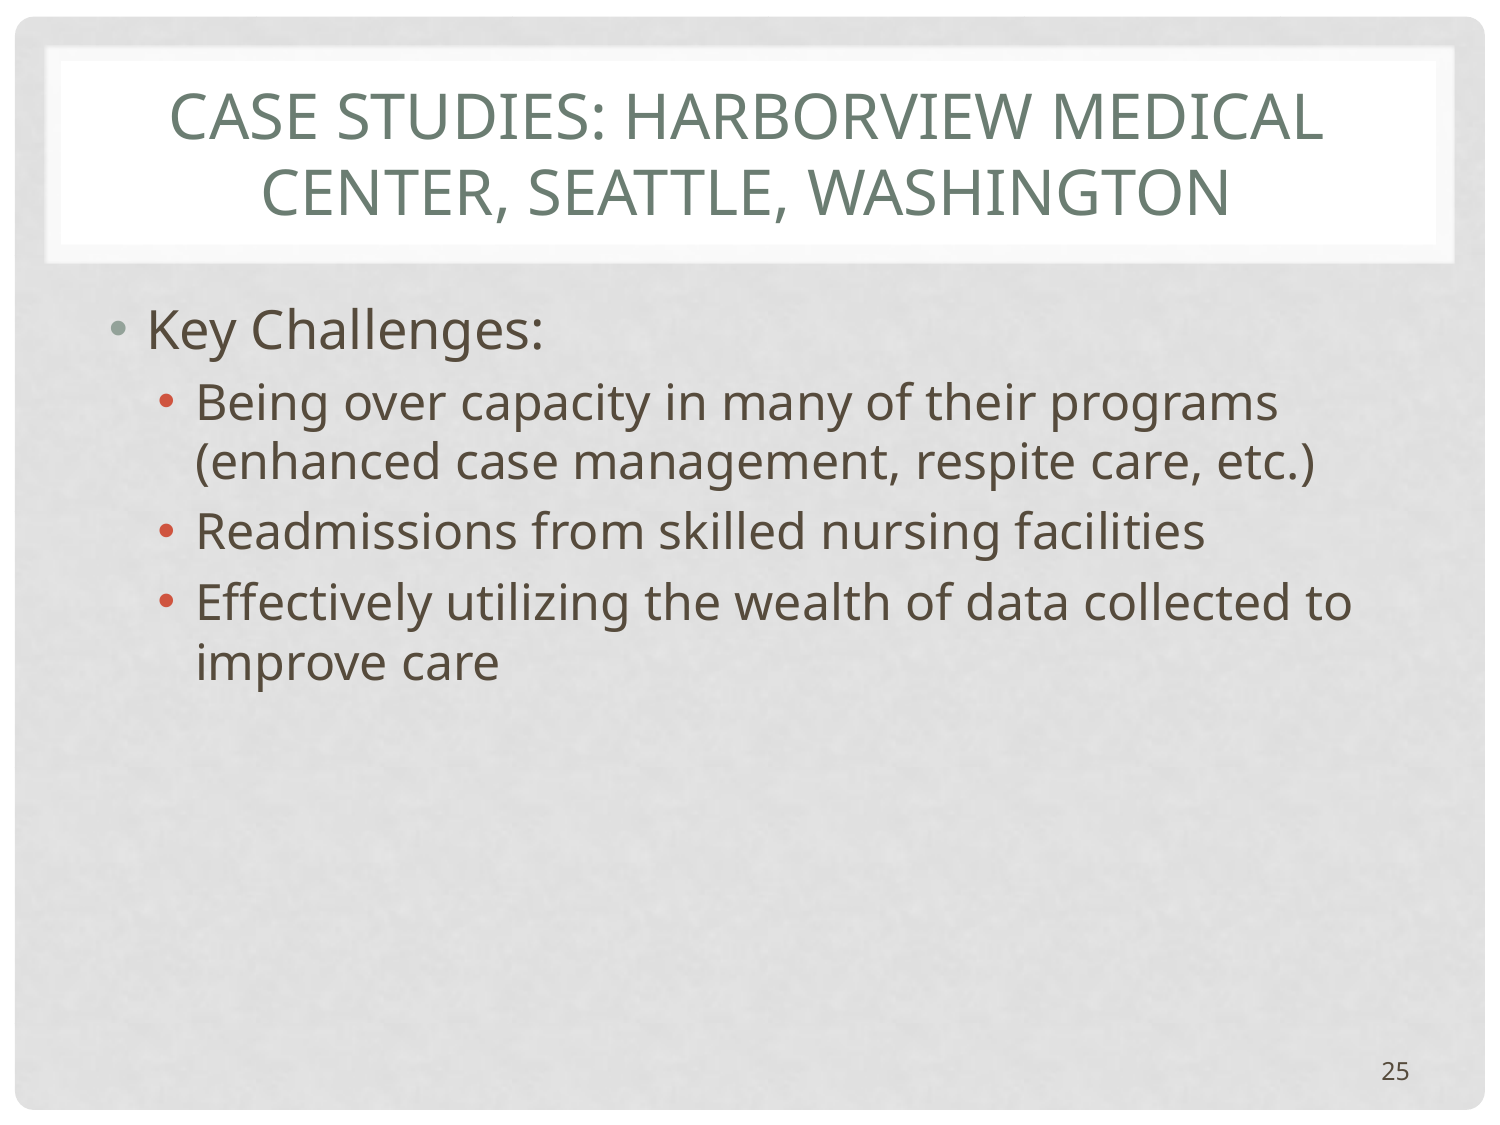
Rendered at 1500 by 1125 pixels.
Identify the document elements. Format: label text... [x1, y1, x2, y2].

title Case studies: Harborview Medical center, Seattle, Washington [69, 66, 1425, 238]
slide_number 25 [1074, 1042, 1425, 1103]
list Key Challenges: Being over capacity in many of their programs (enhanced case management, respite care, etc.) Readmissions from skilled nursing facilities Effectively utilizing the wealth of data collected to improve care [75, 287, 1425, 1005]
